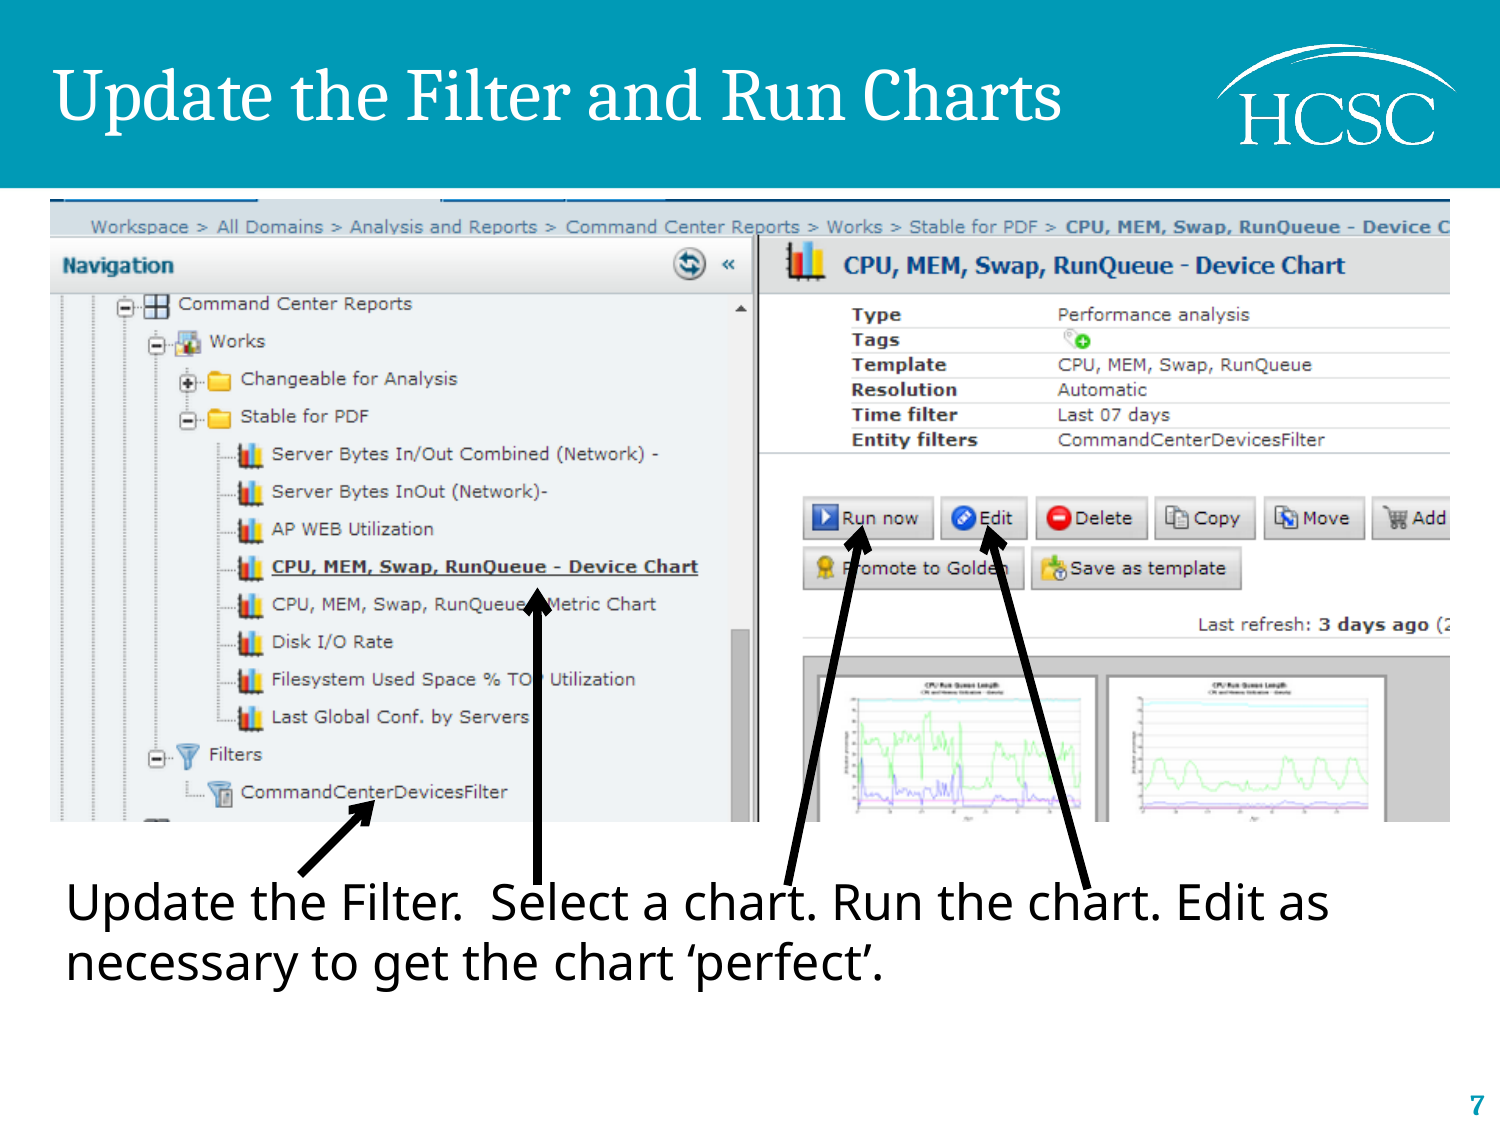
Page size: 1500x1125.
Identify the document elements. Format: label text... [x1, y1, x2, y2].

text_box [299, 799, 376, 876]
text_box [787, 524, 863, 886]
list Update the Filter. Select a chart. Run the chart. Edit as necessary to get the chart ‘perfect’. [50, 862, 1463, 1113]
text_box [987, 524, 1088, 890]
picture [0, 0, 1500, 823]
title Update the Filter and Run Charts [37, 0, 1278, 181]
